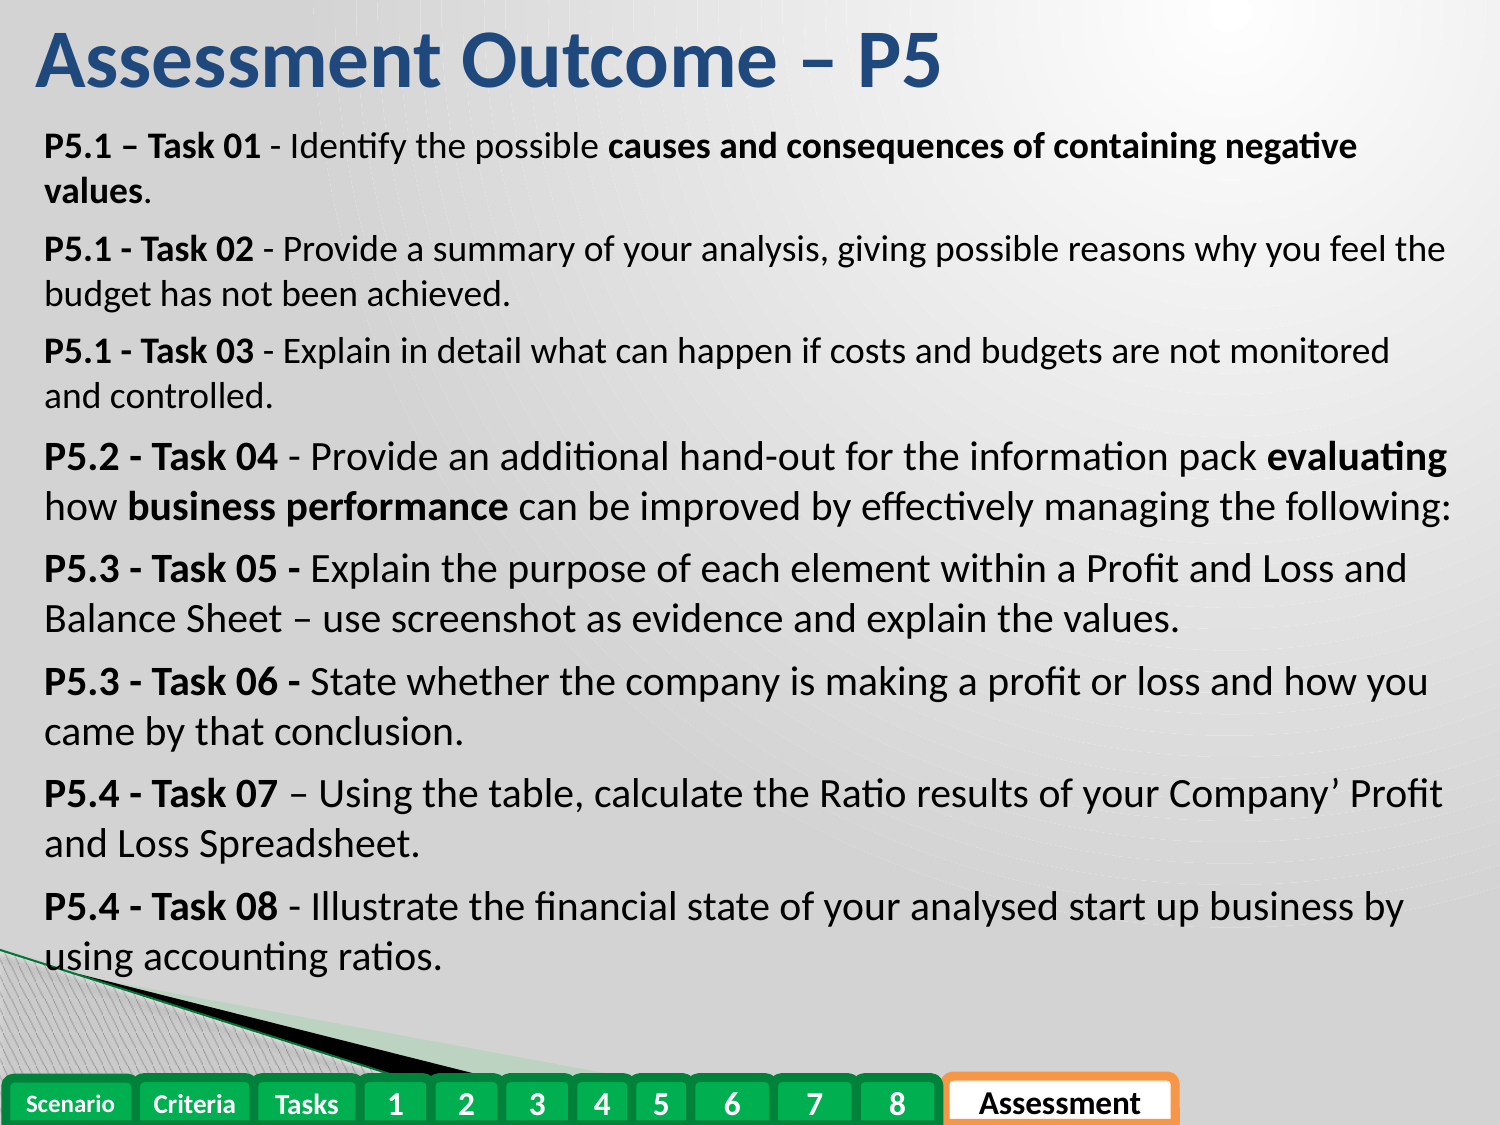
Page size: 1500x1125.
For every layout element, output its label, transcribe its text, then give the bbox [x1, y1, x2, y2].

title Assessment Outcome – P5 [20, 19, 1412, 90]
list P5.1 – Task 01 - Identify the possible causes and consequences of containing negative values. P5.1 - Task 02 - Provide a summary of your analysis, giving possible reasons why you feel the budget has not been achieved. P5.1 - Task 03 - Explain in detail what can happen if costs and budgets are not monitored and controlled. P5.2 - Task 04 - Provide an additional hand-out for the information pack evaluating how business performance can be improved by effectively managing the following: P5.3 - Task 05 - Explain the purpose of each element within a Profit and Loss and Balance Sheet – use screenshot as evidence and explain the values. P5.3 - Task 06 - State whether the company is making a profit or loss and how you came by that conclusion. P5.4 - Task 07 – Using the table, calculate the Ratio results of your Company’ Profit and Loss Spreadsheet. P5.4 - Task 08 - Illustrate the financial state of your analysed start up business by using accounting ratios. [29, 113, 1471, 1059]
